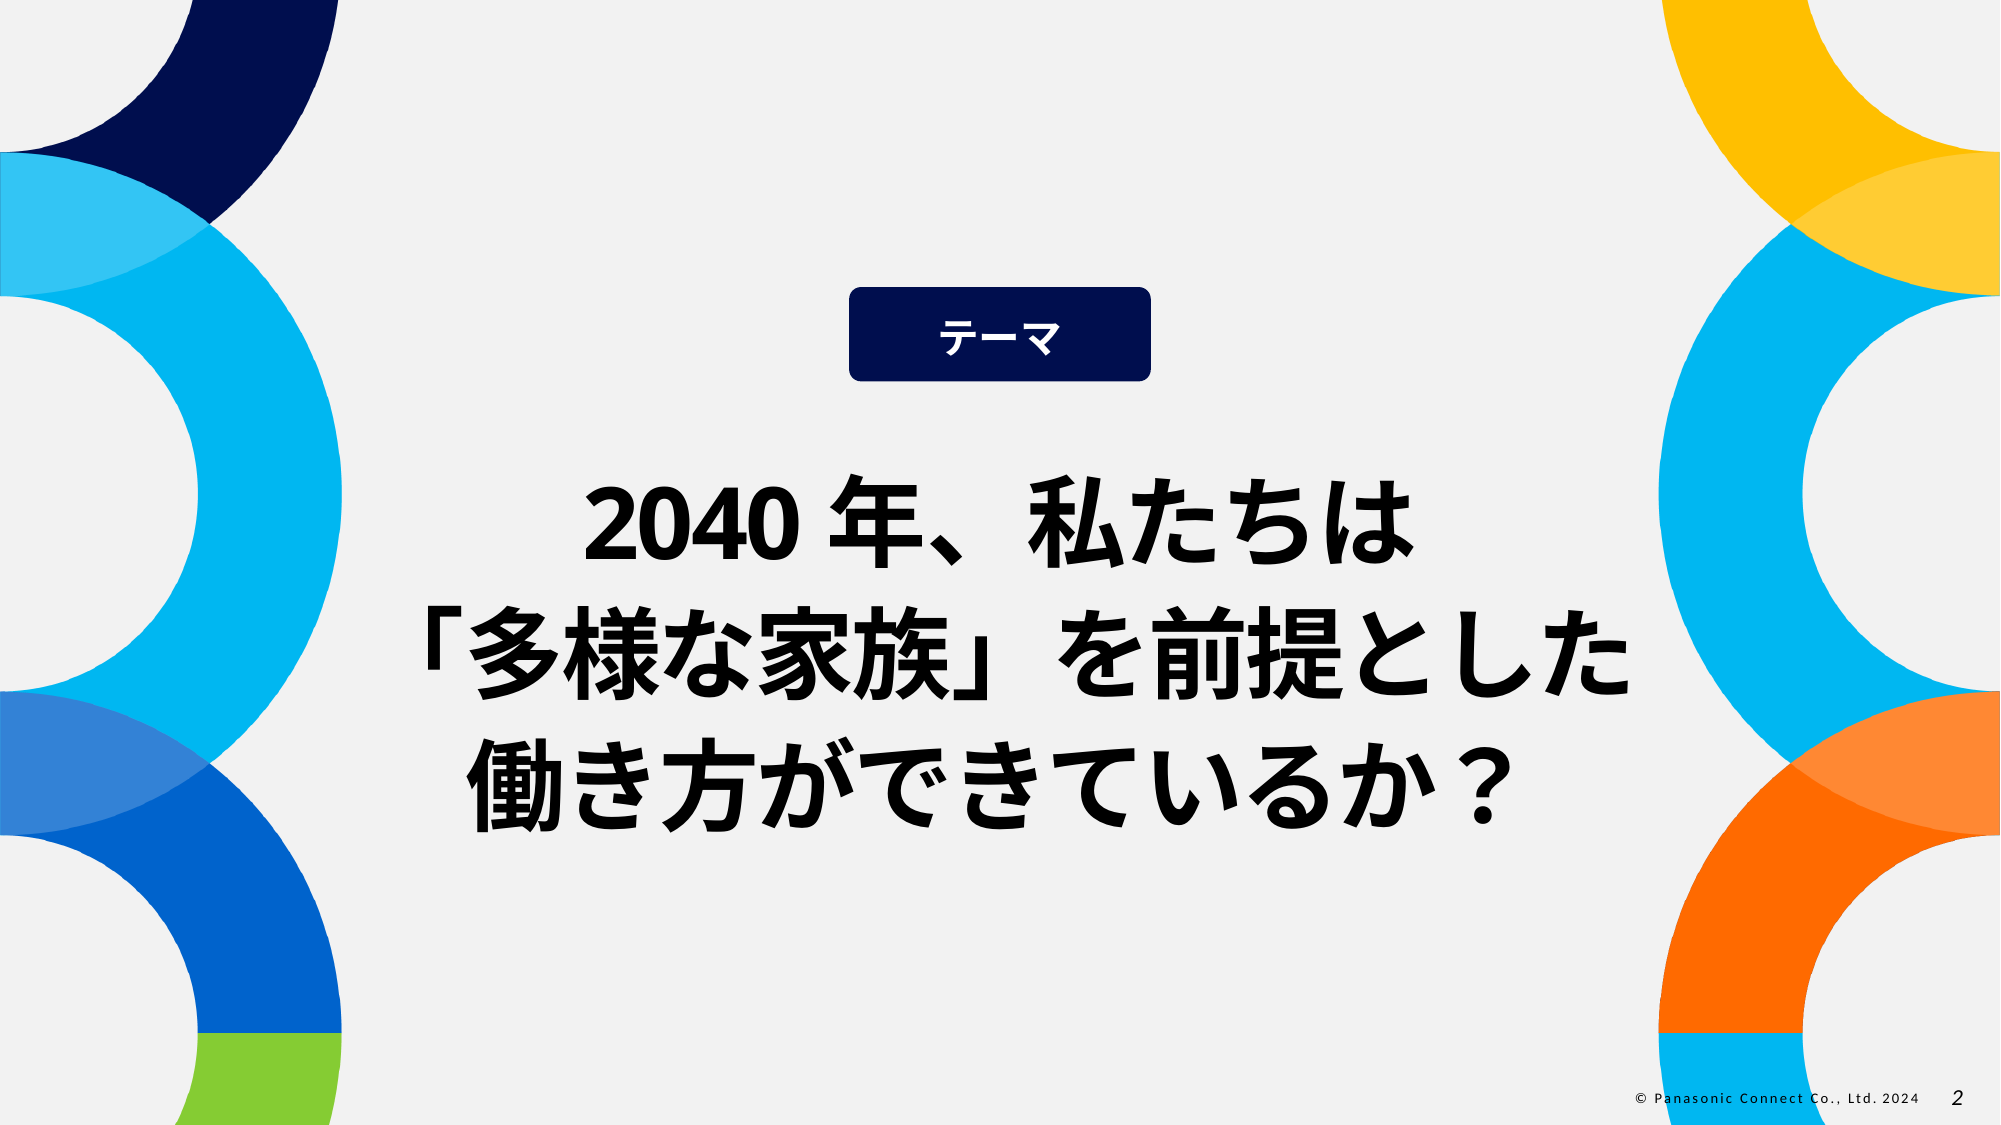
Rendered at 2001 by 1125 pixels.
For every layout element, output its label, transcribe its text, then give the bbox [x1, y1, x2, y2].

text_box 2040年、私たちは 「多様な家族」を前提とした 働き方ができているか？ [273, 447, 1727, 844]
picture [0, 0, 2000, 1125]
text_box テーマ [937, 311, 1063, 362]
text_box [848, 285, 1152, 383]
